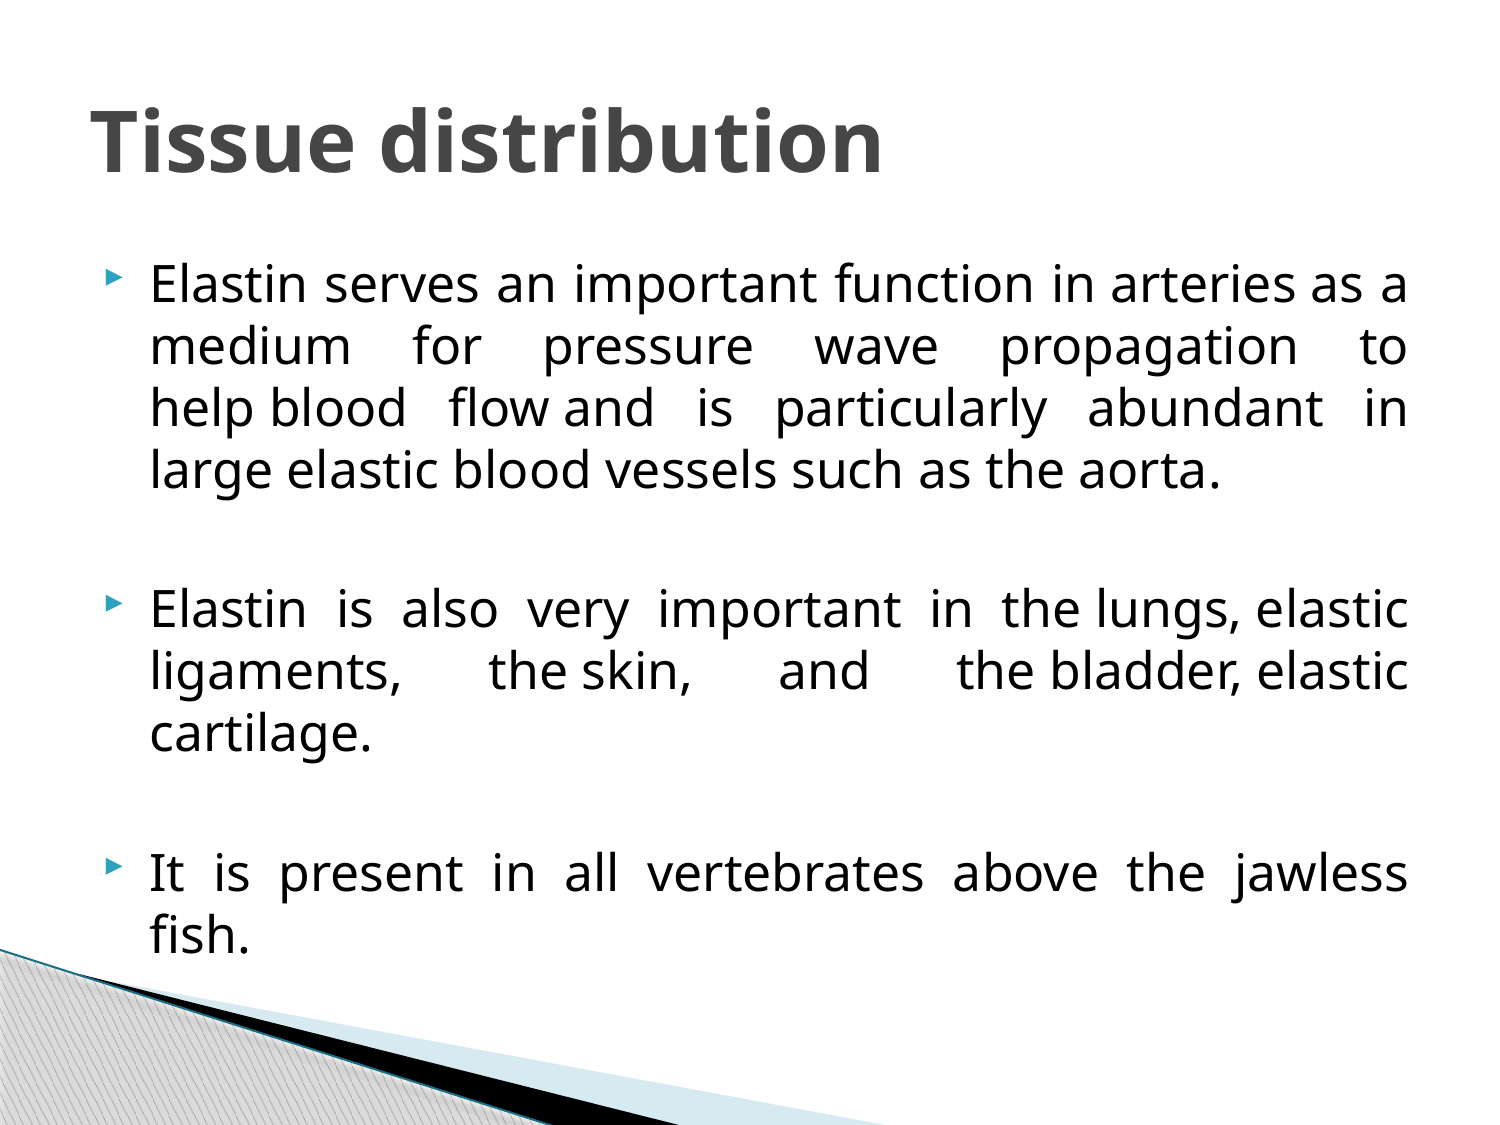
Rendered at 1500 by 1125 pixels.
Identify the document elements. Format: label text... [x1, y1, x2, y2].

title Tissue distribution [75, 45, 1425, 233]
list Elastin serves an important function in arteries as a medium for pressure wave propagation to help blood flow and is particularly abundant in large elastic blood vessels such as the aorta. Elastin is also very important in the lungs, elastic ligaments, the skin, and the bladder, elastic cartilage. It is present in all vertebrates above the jawless fish. [75, 243, 1425, 986]
